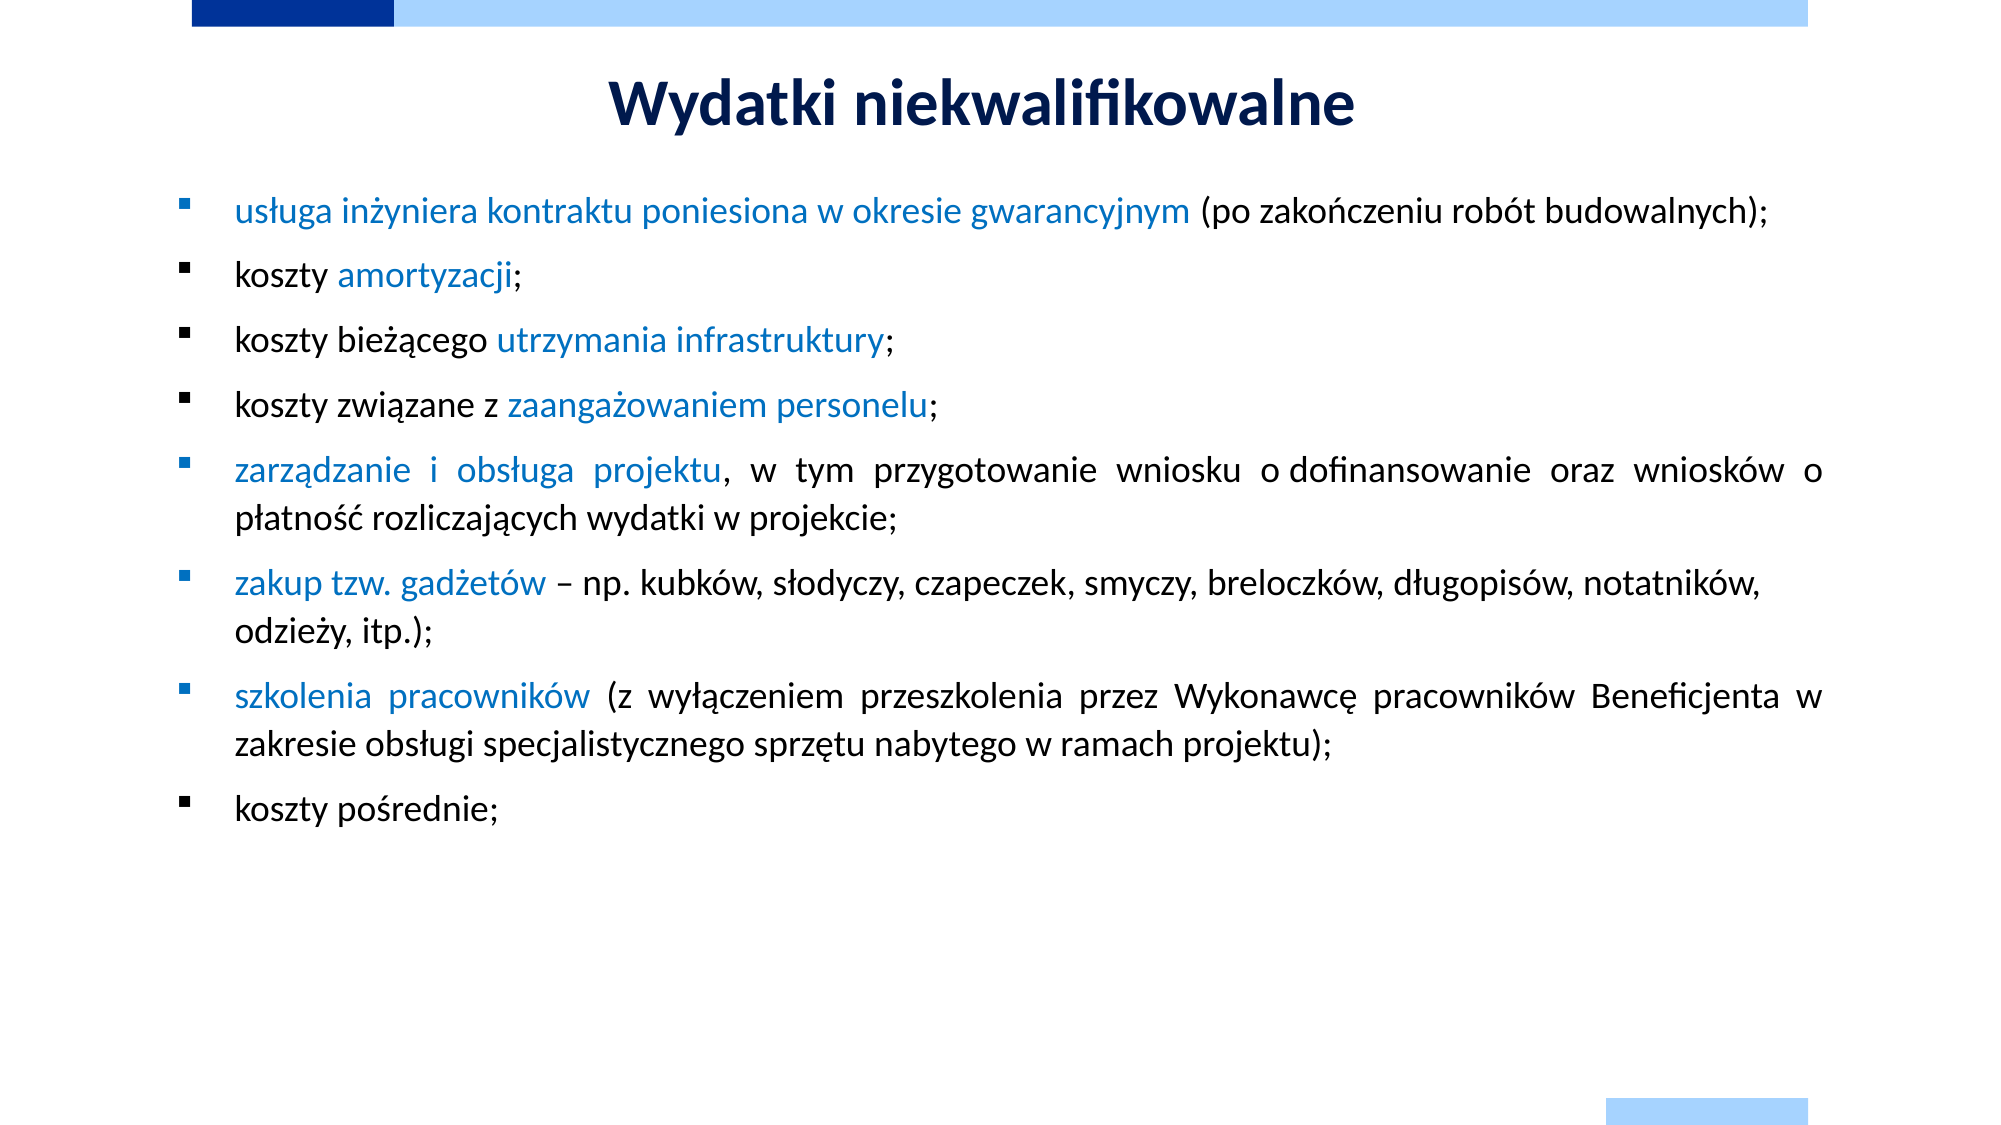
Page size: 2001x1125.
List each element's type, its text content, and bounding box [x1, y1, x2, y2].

text_box usługa inżyniera kontraktu poniesiona w okresie gwarancyjnym (po zakończeniu robót budowalnych); koszty amortyzacji; koszty bieżącego utrzymania infrastruktury; koszty związane z zaangażowaniem personelu; zarządzanie i obsługa projektu, w tym przygotowanie wniosku o dofinansowanie oraz wniosków o płatność rozliczających wydatki w projekcie; zakup tzw. gadżetów – np. kubków, słodyczy, czapeczek, smyczy, breloczków, długopisów, notatników, odzieży, itp.); szkolenia pracowników (z wyłączeniem przeszkolenia przez Wykonawcę pracowników Beneficjenta w zakresie obsługi specjalistycznego sprzętu nabytego w ramach projektu); koszty pośrednie; [161, 175, 1839, 1073]
text_box Wydatki niekwalifikowalne [203, 51, 1763, 146]
